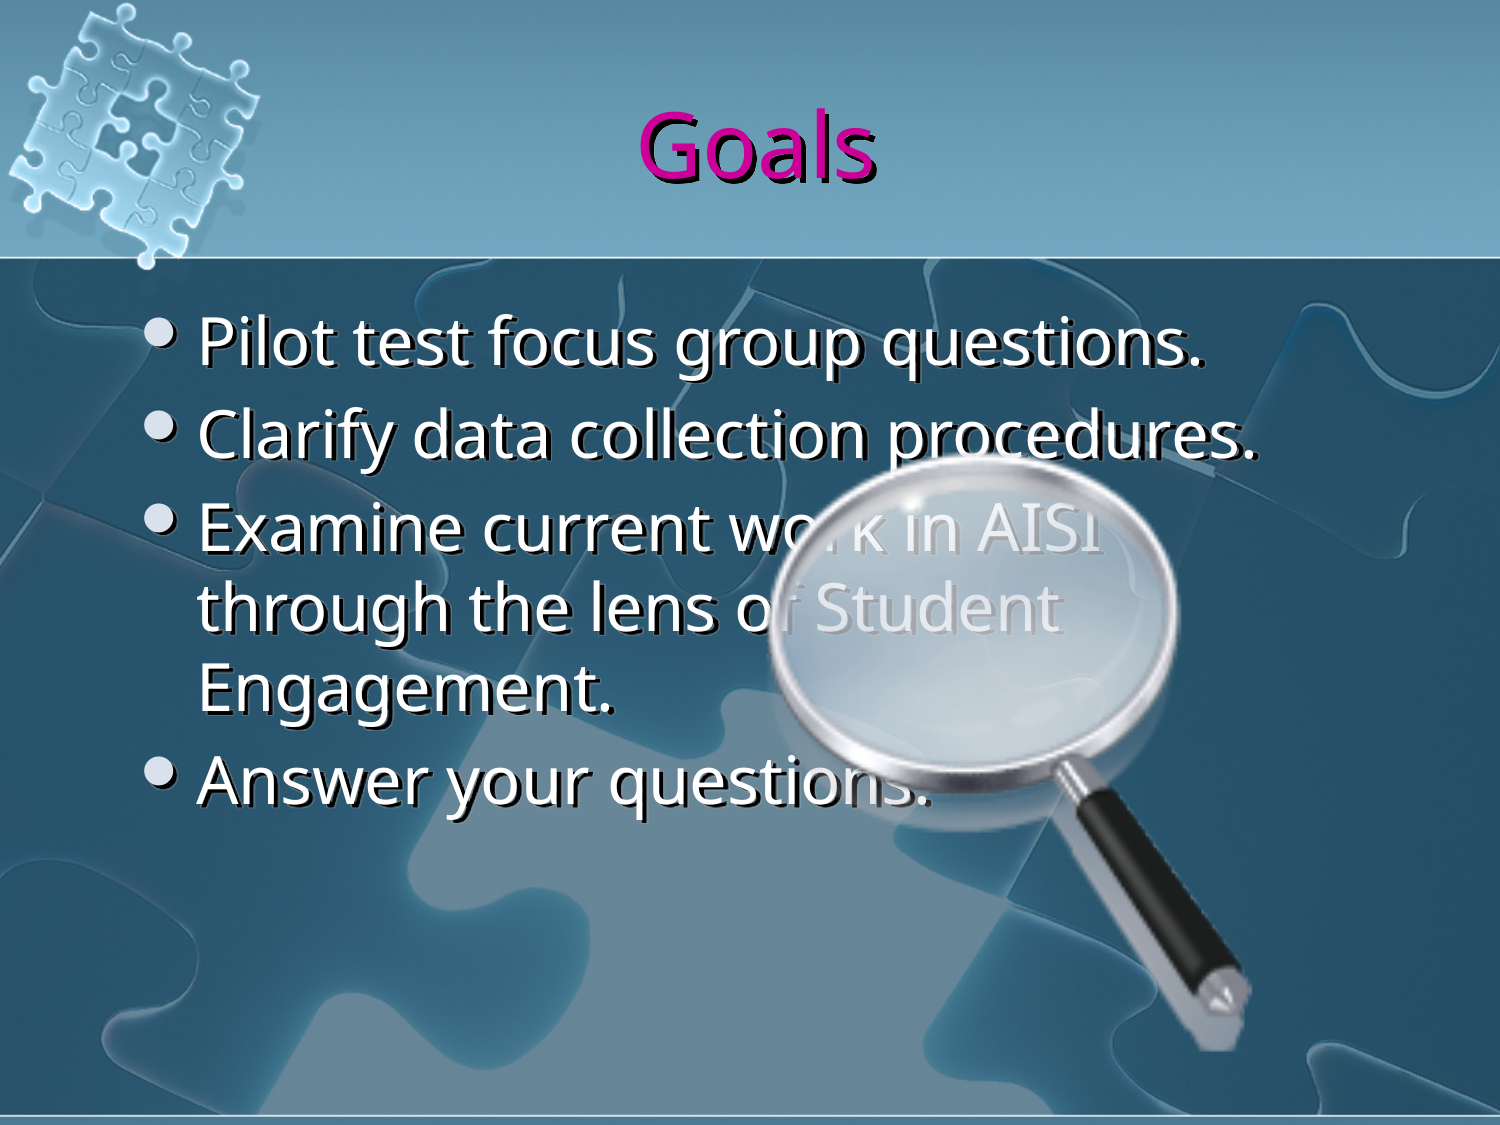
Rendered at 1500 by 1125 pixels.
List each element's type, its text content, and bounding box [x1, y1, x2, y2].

picture [0, 0, 1500, 1125]
list Pilot test focus group questions. Clarify data collection procedures. Examine current work in AISI through the lens of Student Engagement. Answer your questions. [124, 290, 1388, 1071]
title Goals [124, 54, 1388, 230]
